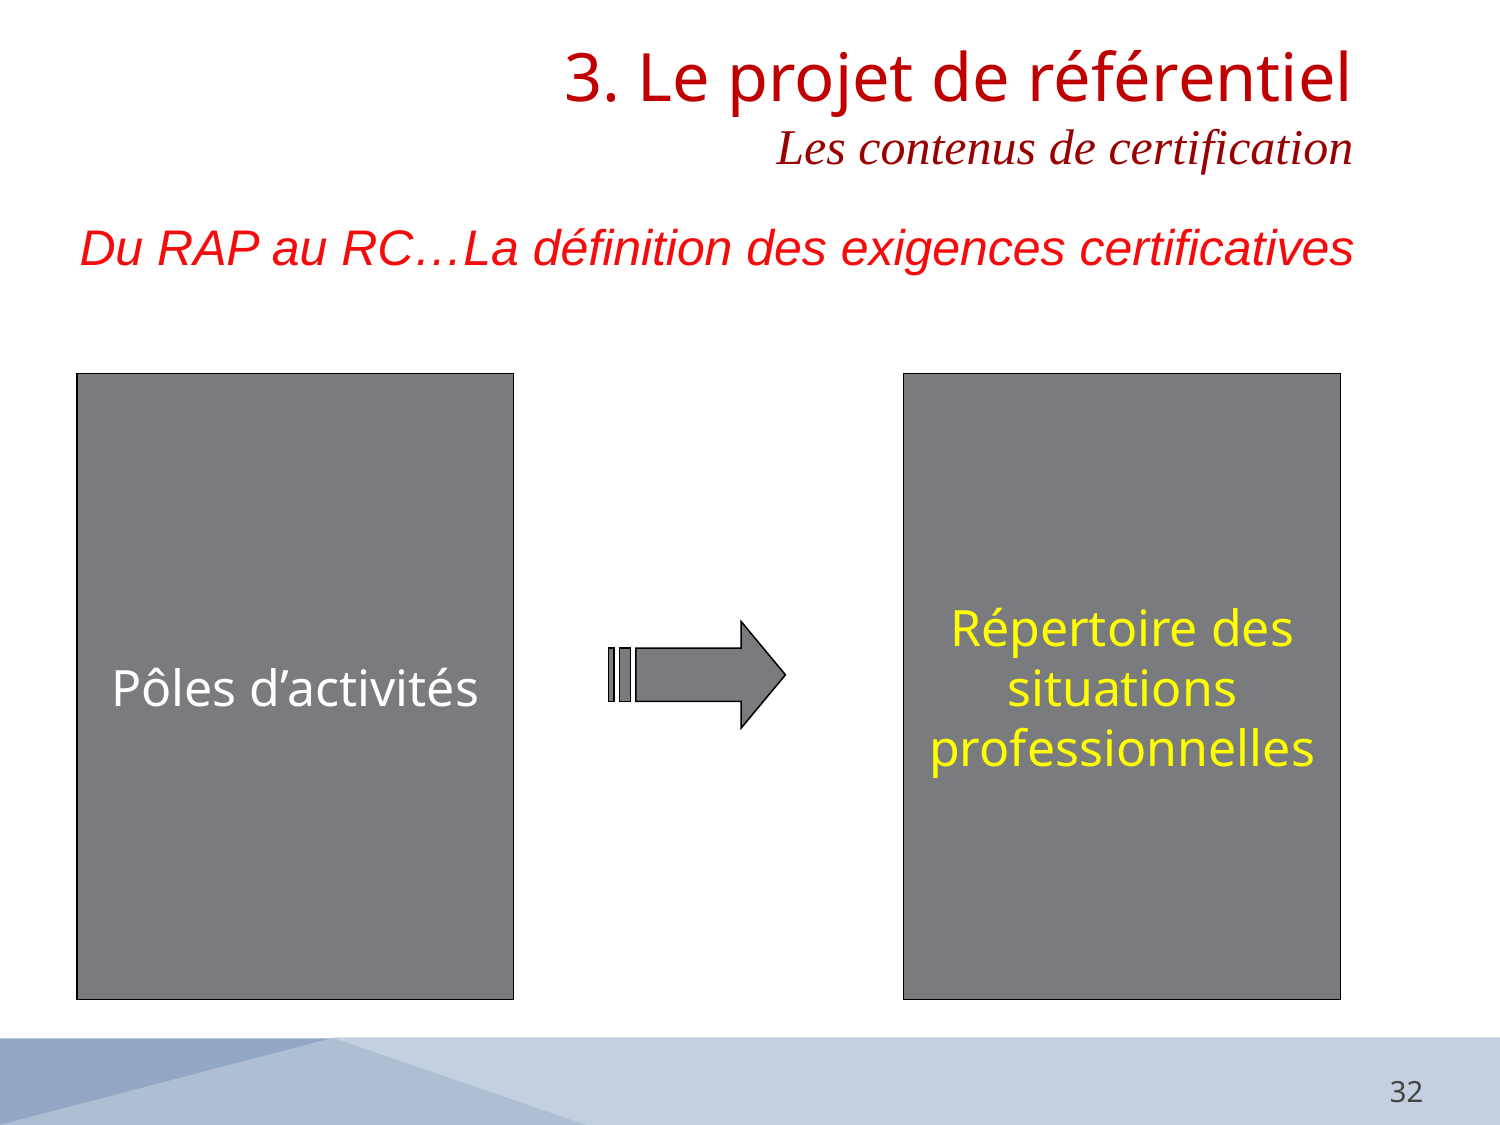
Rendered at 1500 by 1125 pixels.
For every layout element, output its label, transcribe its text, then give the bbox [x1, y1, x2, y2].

text_box [635, 621, 786, 729]
text_box Pôles d’activités [76, 373, 514, 1000]
text_box 32 [1277, 1066, 1439, 1125]
text_box [608, 648, 614, 702]
text_box [619, 648, 631, 702]
text_box 3. Le projet de référentiel Les contenus de certification [134, 59, 1369, 150]
text_box Du RAP au RC…La définition des exigences certificatives [64, 208, 1415, 279]
text_box Répertoire des situations professionnelles [903, 373, 1341, 1000]
